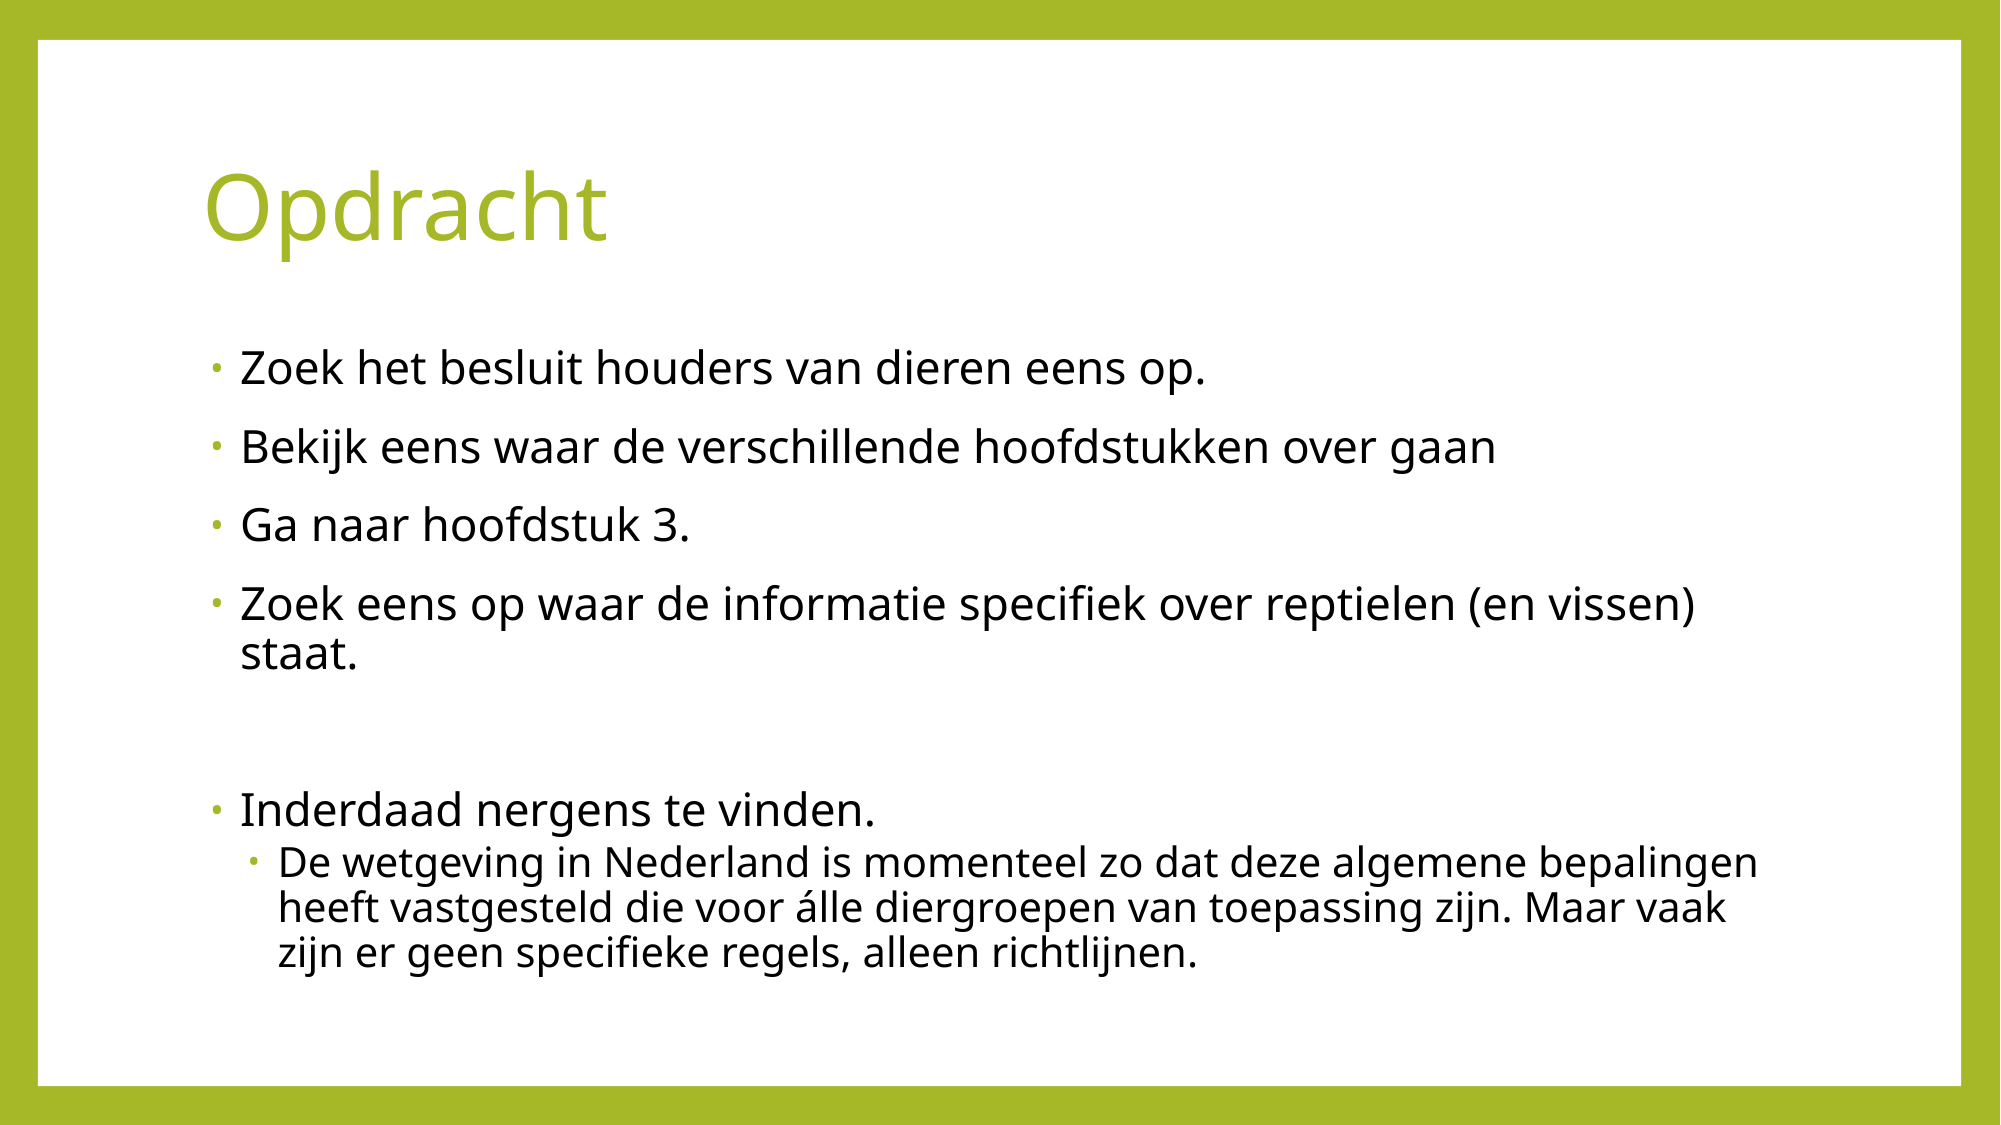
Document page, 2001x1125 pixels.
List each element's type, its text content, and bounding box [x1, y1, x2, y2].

title Opdracht [187, 99, 1808, 323]
list Zoek het besluit houders van dieren eens op. Bekijk eens waar de verschillende hoofdstukken over gaan Ga naar hoofdstuk 3. Zoek eens op waar de informatie specifiek over reptielen (en vissen) staat. Inderdaad nergens te vinden. De wetgeving in Nederland is momenteel zo dat deze algemene bepalingen heeft vastgesteld die voor álle diergroepen van toepassing zijn. Maar vaak zijn er geen specifieke regels, alleen richtlijnen. [187, 337, 1808, 1000]
